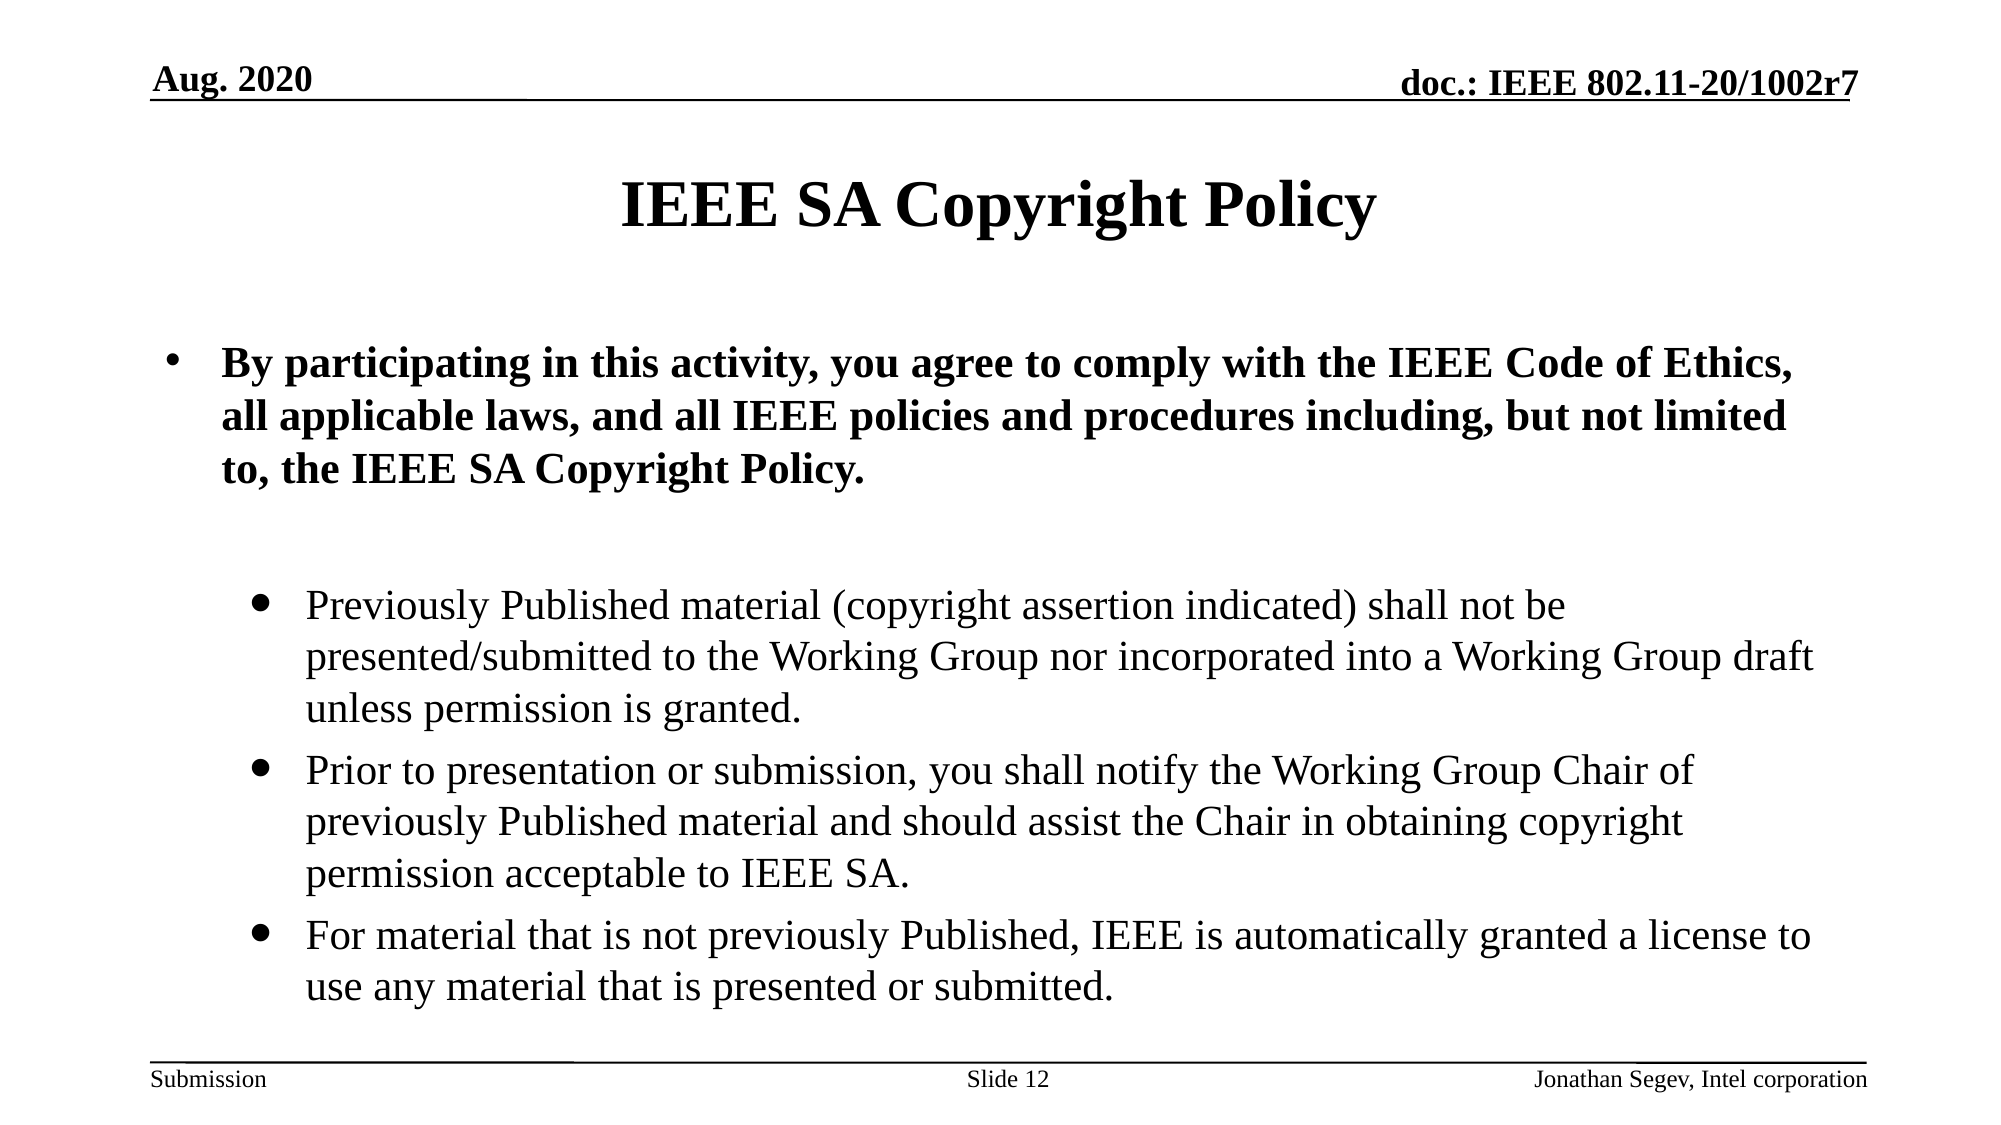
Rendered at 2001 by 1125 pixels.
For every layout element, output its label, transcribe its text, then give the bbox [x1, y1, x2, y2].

footer Jonathan Segev, Intel corporation [1171, 1061, 1869, 1093]
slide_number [152, 54, 563, 100]
slide_number Slide 12 [950, 1061, 1067, 1123]
title IEEE SA Copyright Policy [149, 112, 1850, 288]
list By participating in this activity, you agree to comply with the IEEE Code of Ethics, all applicable laws, and all IEEE policies and procedures including, but not limited to, the IEEE SA Copyright Policy. Previously Published material (copyright assertion indicated) shall not be presented/submitted to the Working Group nor incorporated into a Working Group draft unless permission is granted. Prior to presentation or submission, you shall notify the Working Group Chair of previously Published material and should assist the Chair in obtaining copyright permission acceptable to IEEE SA. For material that is not previously Published, IEEE is automatically granted a license to use any material that is presented or submitted. [149, 324, 1850, 1000]
